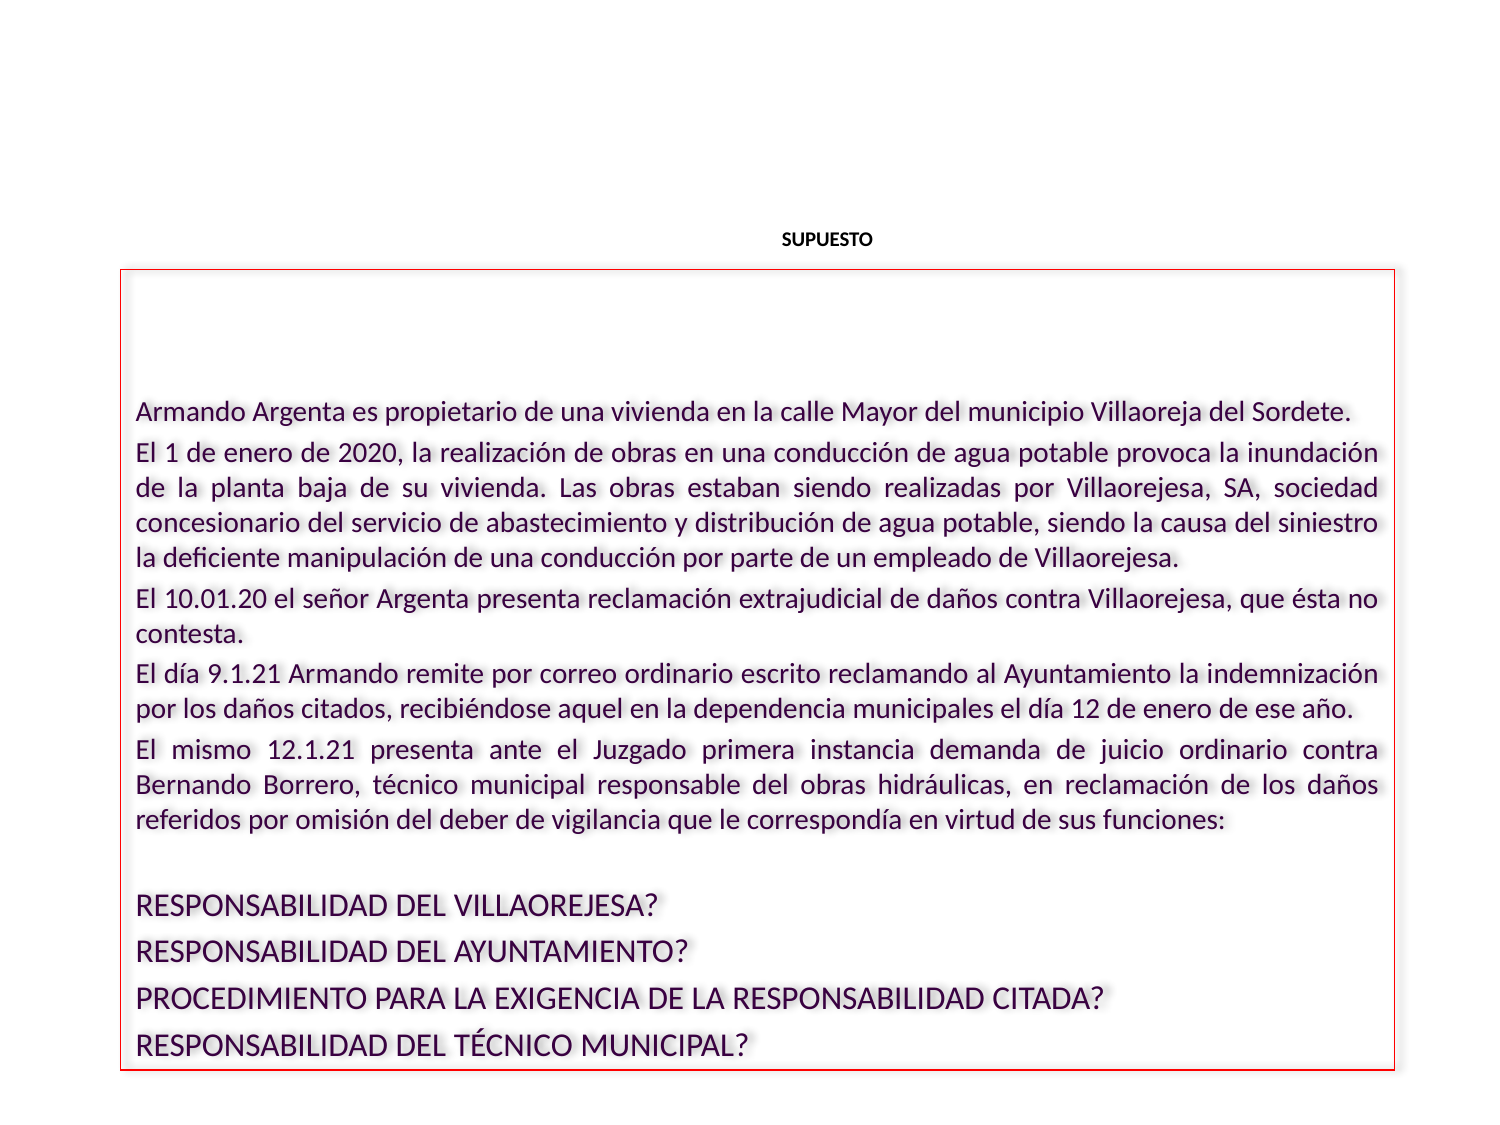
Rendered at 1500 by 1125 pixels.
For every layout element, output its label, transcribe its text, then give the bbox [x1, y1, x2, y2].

list Armando Argenta es propietario de una vivienda en la calle Mayor del municipio Villaoreja del Sordete. El 1 de enero de 2020, la realización de obras en una conducción de agua potable provoca la inundación de la planta baja de su vivienda. Las obras estaban siendo realizadas por Villaorejesa, SA, sociedad concesionario del servicio de abastecimiento y distribución de agua potable, siendo la causa del siniestro la deficiente manipulación de una conducción por parte de un empleado de Villaorejesa. El 10.01.20 el señor Argenta presenta reclamación extrajudicial de daños contra Villaorejesa, que ésta no contesta. El día 9.1.21 Armando remite por correo ordinario escrito reclamando al Ayuntamiento la indemnización por los daños citados, recibiéndose aquel en la dependencia municipales el día 12 de enero de ese año. El mismo 12.1.21 presenta ante el Juzgado primera instancia demanda de juicio ordinario contra Bernando Borrero, técnico municipal responsable del obras hidráulicas, en reclamación de los daños referidos por omisión del deber de vigilancia que le correspondía en virtud de sus funciones: RESPONSABILIDAD DEL VILLAOREJESA? RESPONSABILIDAD DEL AYUNTAMIENTO? PROCEDIMIENTO PARA LA EXIGENCIA DE LA RESPONSABILIDAD CITADA? RESPONSABILIDAD DEL TÉCNICO MUNICIPAL? [120, 269, 1395, 1071]
title SUPUESTO [238, 217, 1416, 300]
